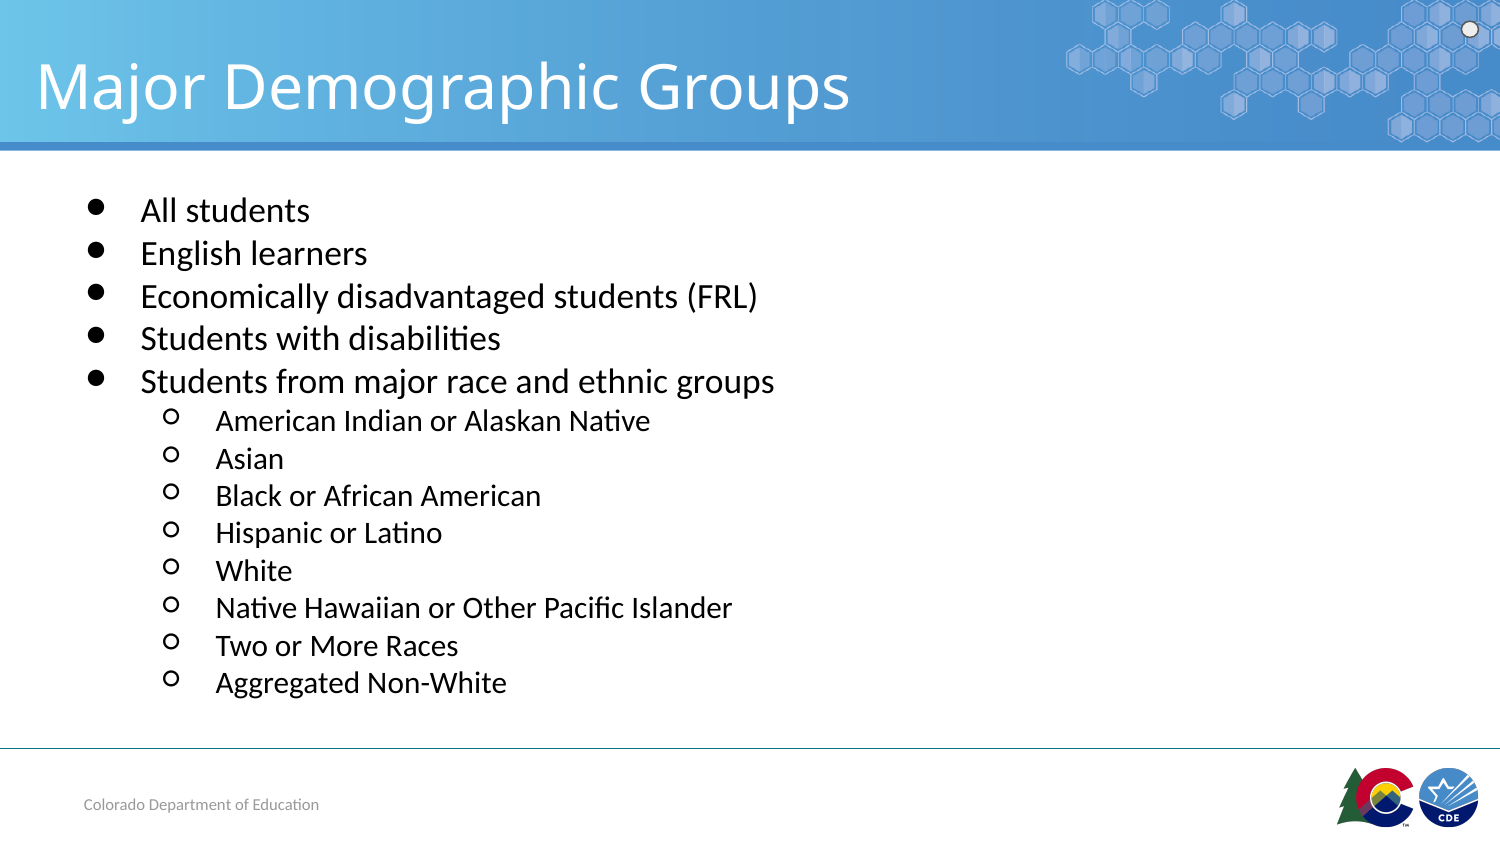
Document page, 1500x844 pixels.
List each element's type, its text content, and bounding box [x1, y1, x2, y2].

title Major Demographic Groups [34, 37, 1433, 132]
list All students English learners Economically disadvantaged students (FRL) Students with disabilities Students from major race and ethnic groups American Indian or Alaskan Native Asian Black or African American Hispanic or Latino White Native Hawaiian or Other Pacific Islander Two or More Races Aggregated Non-White [75, 187, 1473, 712]
picture [1336, 767, 1479, 828]
picture [0, 0, 1500, 151]
text_box [1461, 21, 1479, 38]
